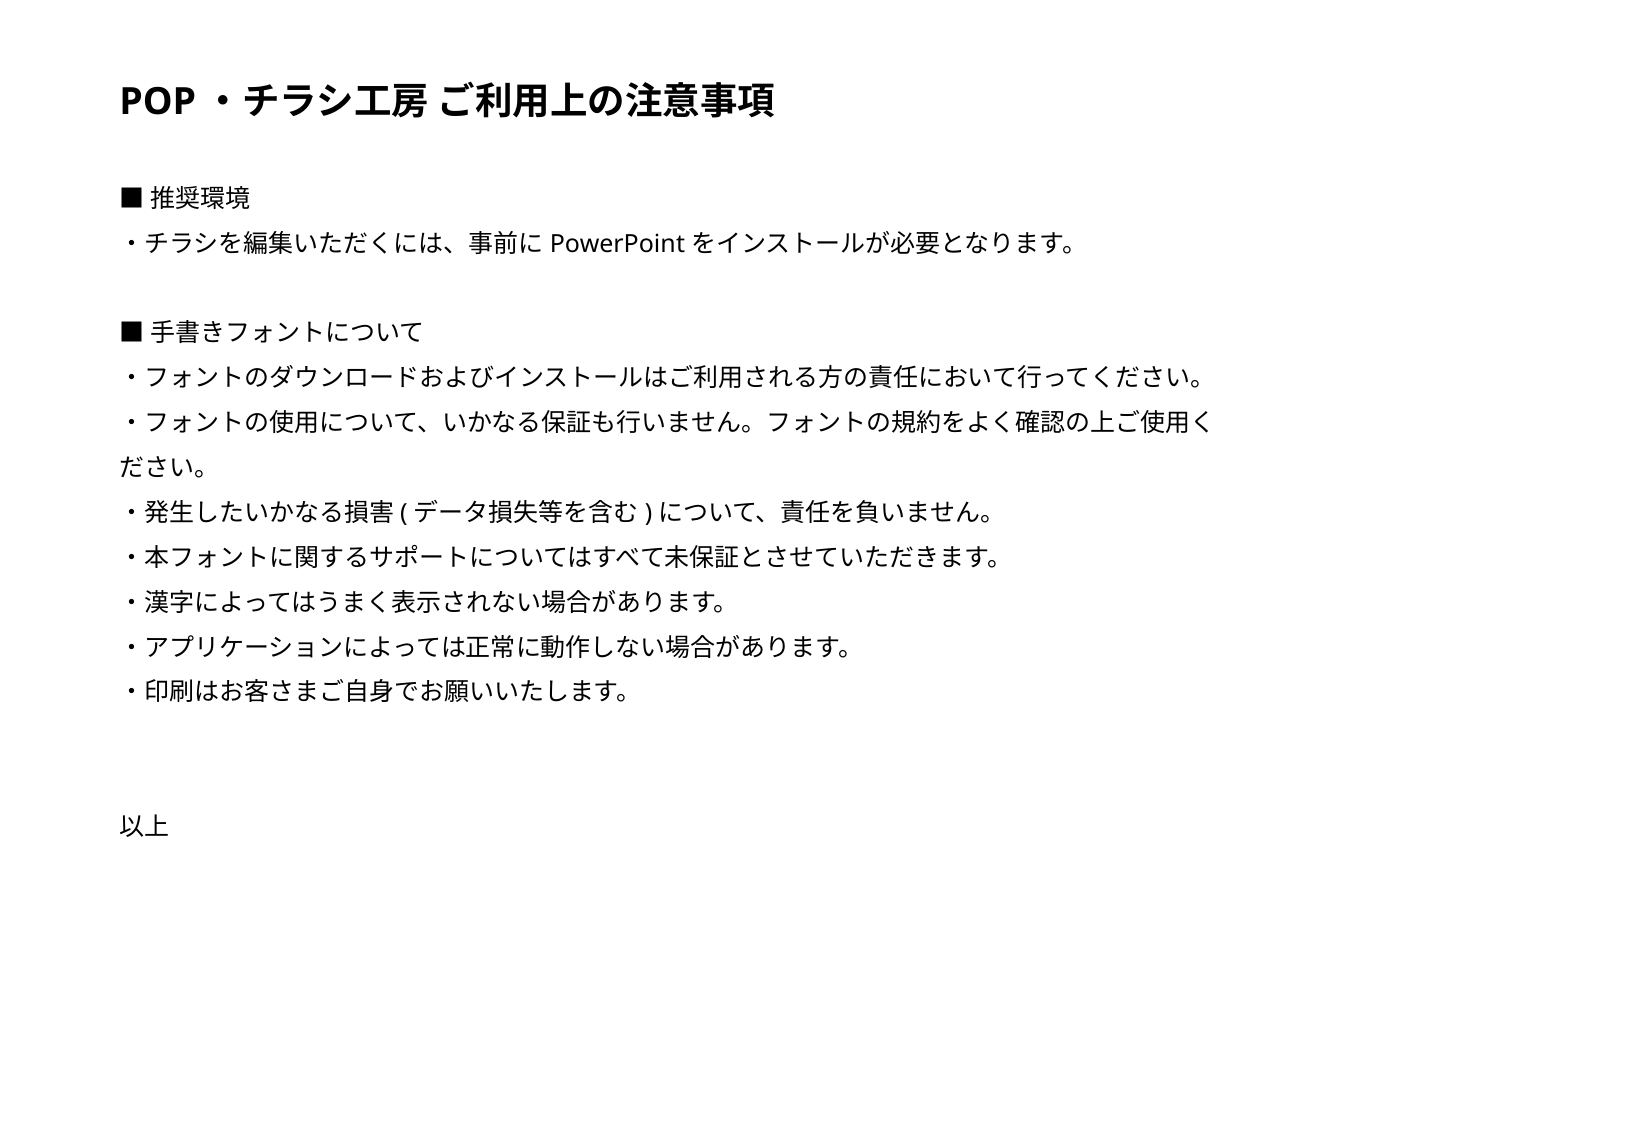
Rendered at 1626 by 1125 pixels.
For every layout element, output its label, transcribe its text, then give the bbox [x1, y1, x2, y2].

text_box POP・チラシ工房 ご利用上の注意事項 ■推奨環境 ・チラシを編集いただくには、事前にPowerPointをインストールが必要となります。 ■手書きフォントについて ・フォントのダウンロードおよびインストールはご利用される方の責任において行ってください。 ・フォントの使用について、いかなる保証も行いません。フォントの規約をよく確認の上ご使用ください。 ・発生したいかなる損害(データ損失等を含む)について、責任を負いません。 ・本フォントに関するサポートについてはすべて未保証とさせていただきます。 ・漢字によってはうまく表示されない場合があります。 ・アプリケーションによっては正常に動作しない場合があります。 ・印刷はお客さまご自身でお願いいたします。 以上 [103, 46, 1244, 594]
